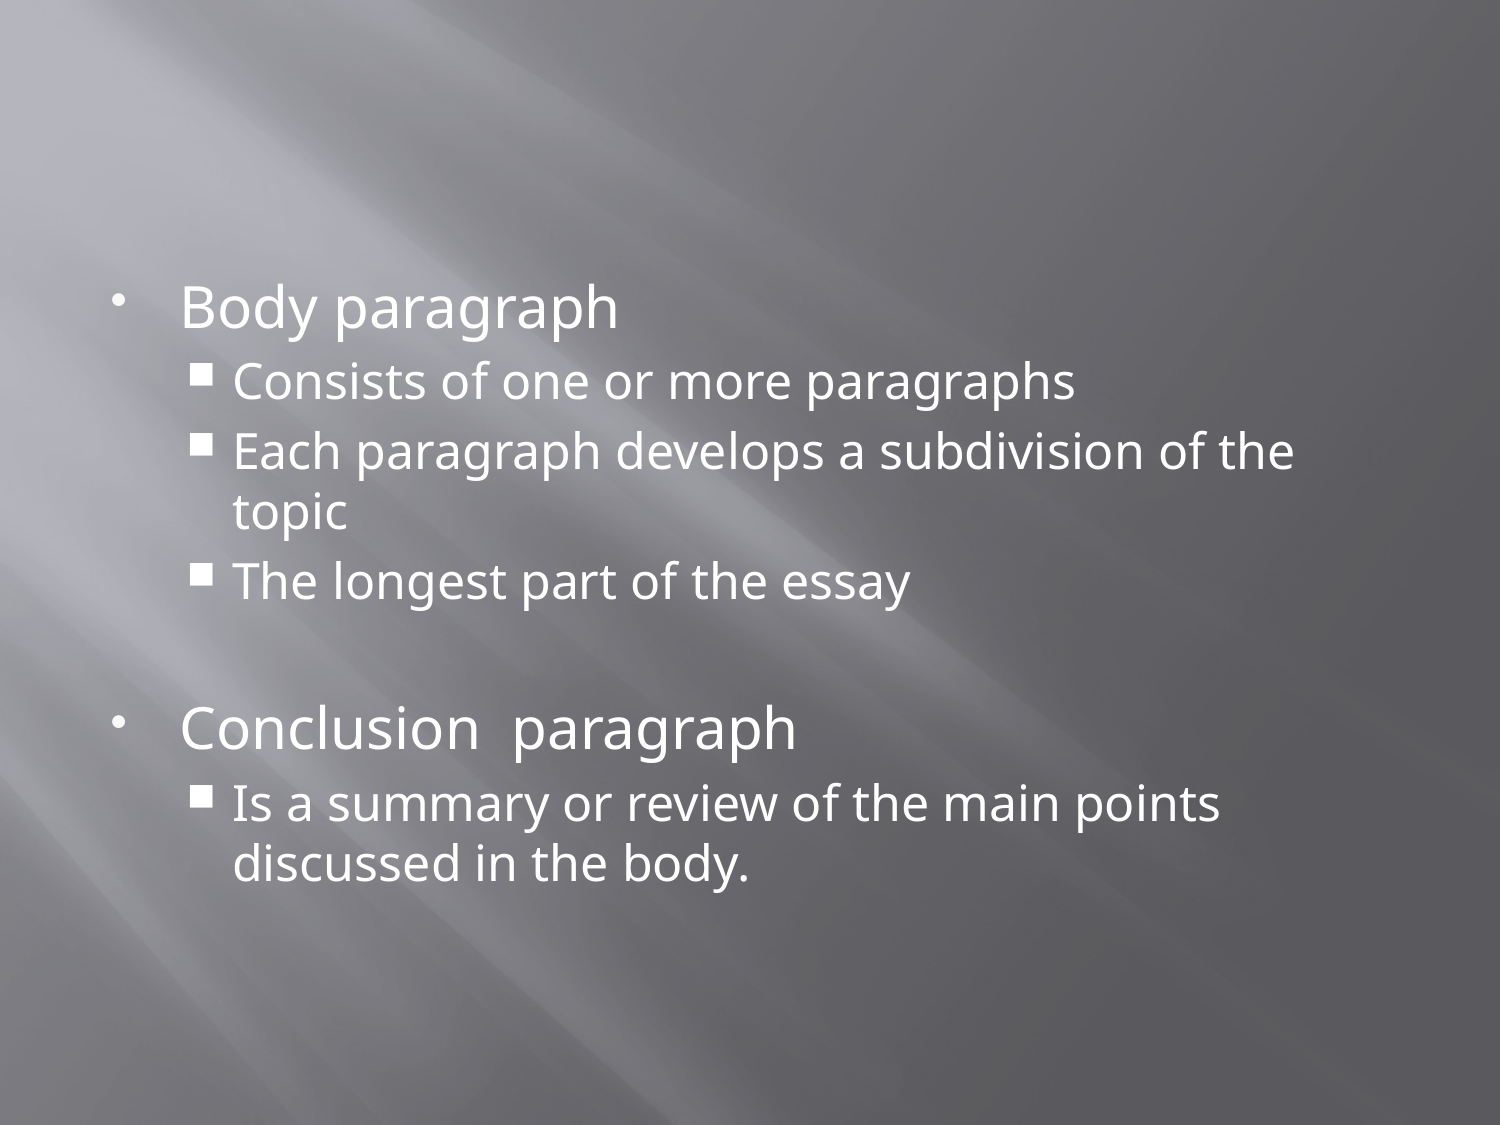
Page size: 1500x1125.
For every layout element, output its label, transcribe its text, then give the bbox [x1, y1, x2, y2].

list Body paragraph Consists of one or more paragraphs Each paragraph develops a subdivision of the topic The longest part of the essay Conclusion paragraph Is a summary or review of the main points discussed in the body. [75, 262, 1425, 1035]
